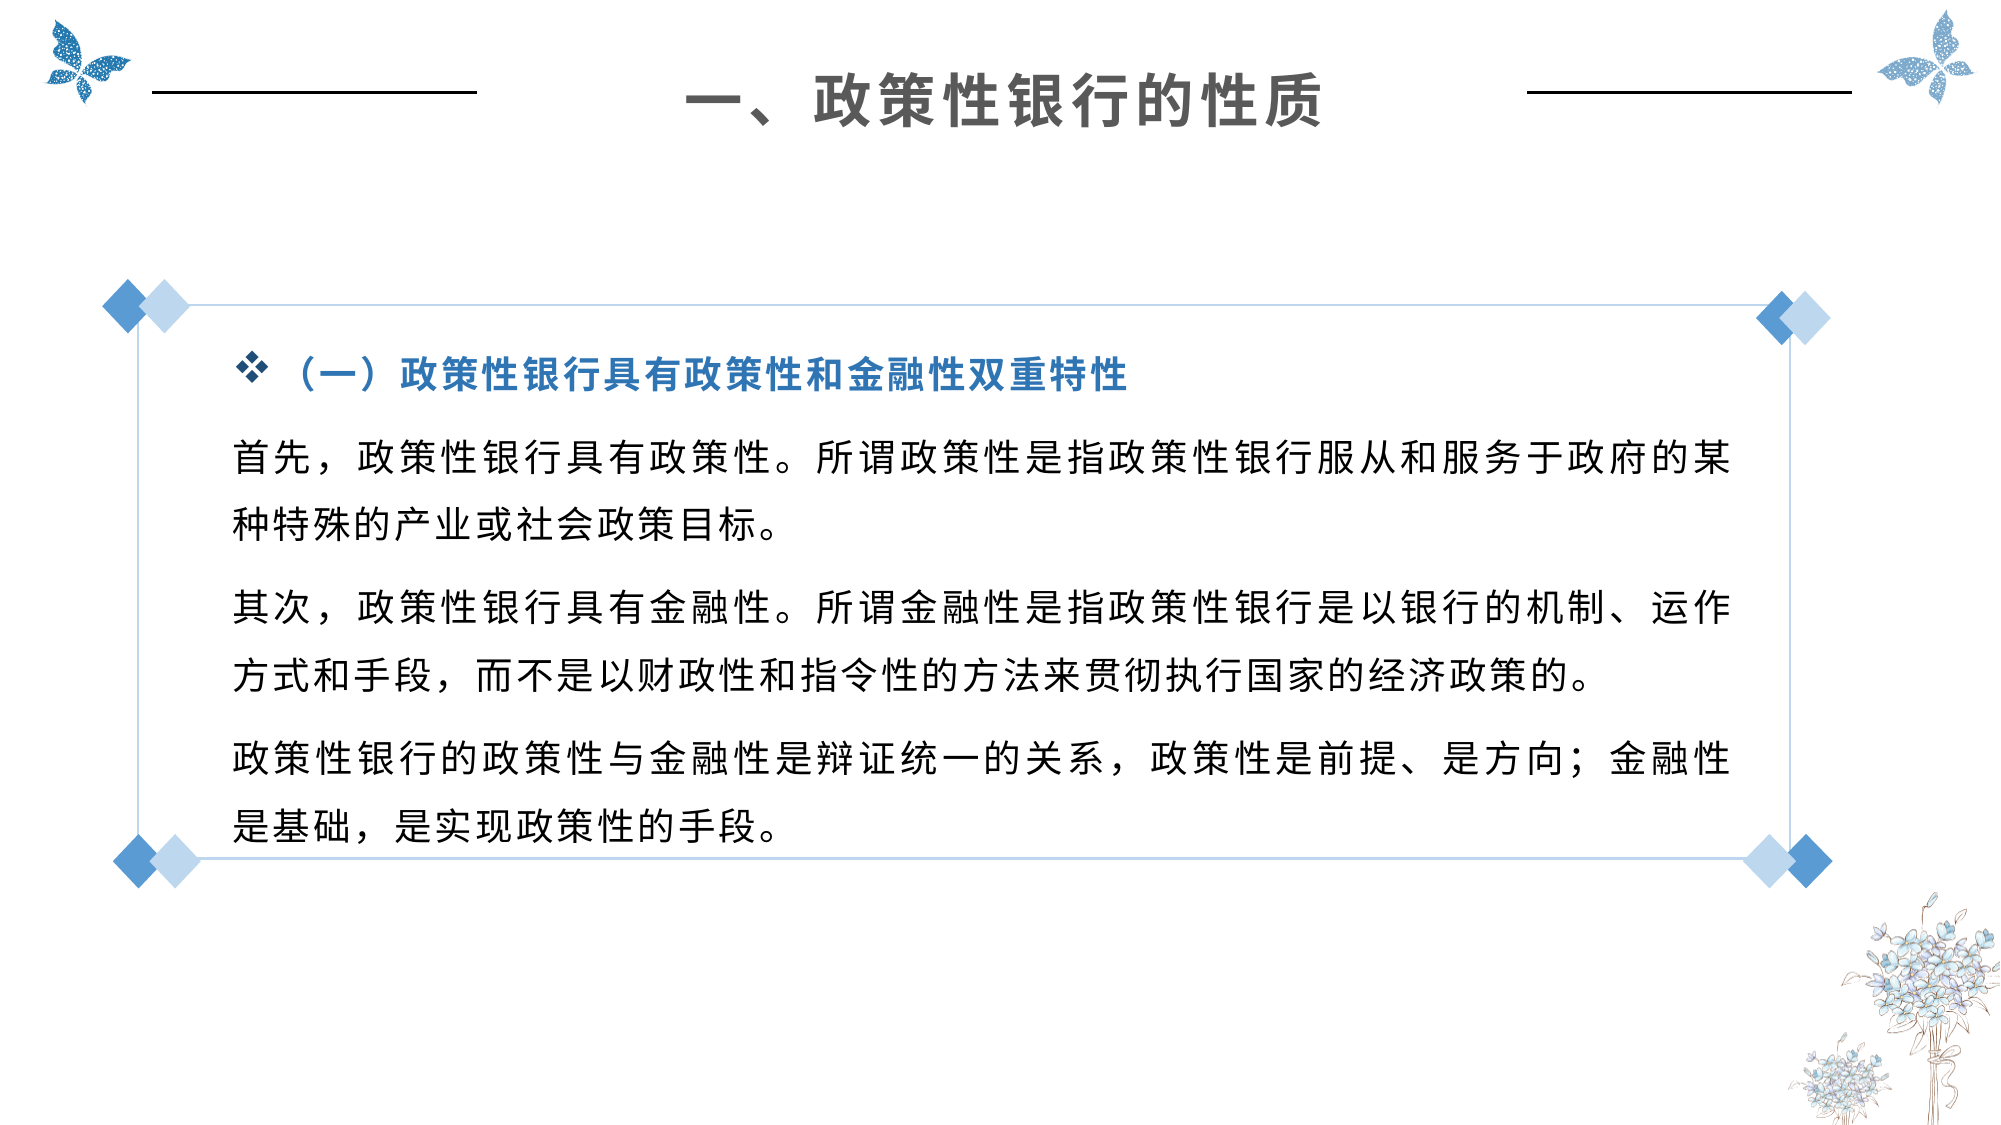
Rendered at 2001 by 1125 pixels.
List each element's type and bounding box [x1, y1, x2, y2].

picture [1788, 892, 2000, 1125]
text_box [151, 55, 1852, 142]
text_box [102, 278, 1833, 889]
